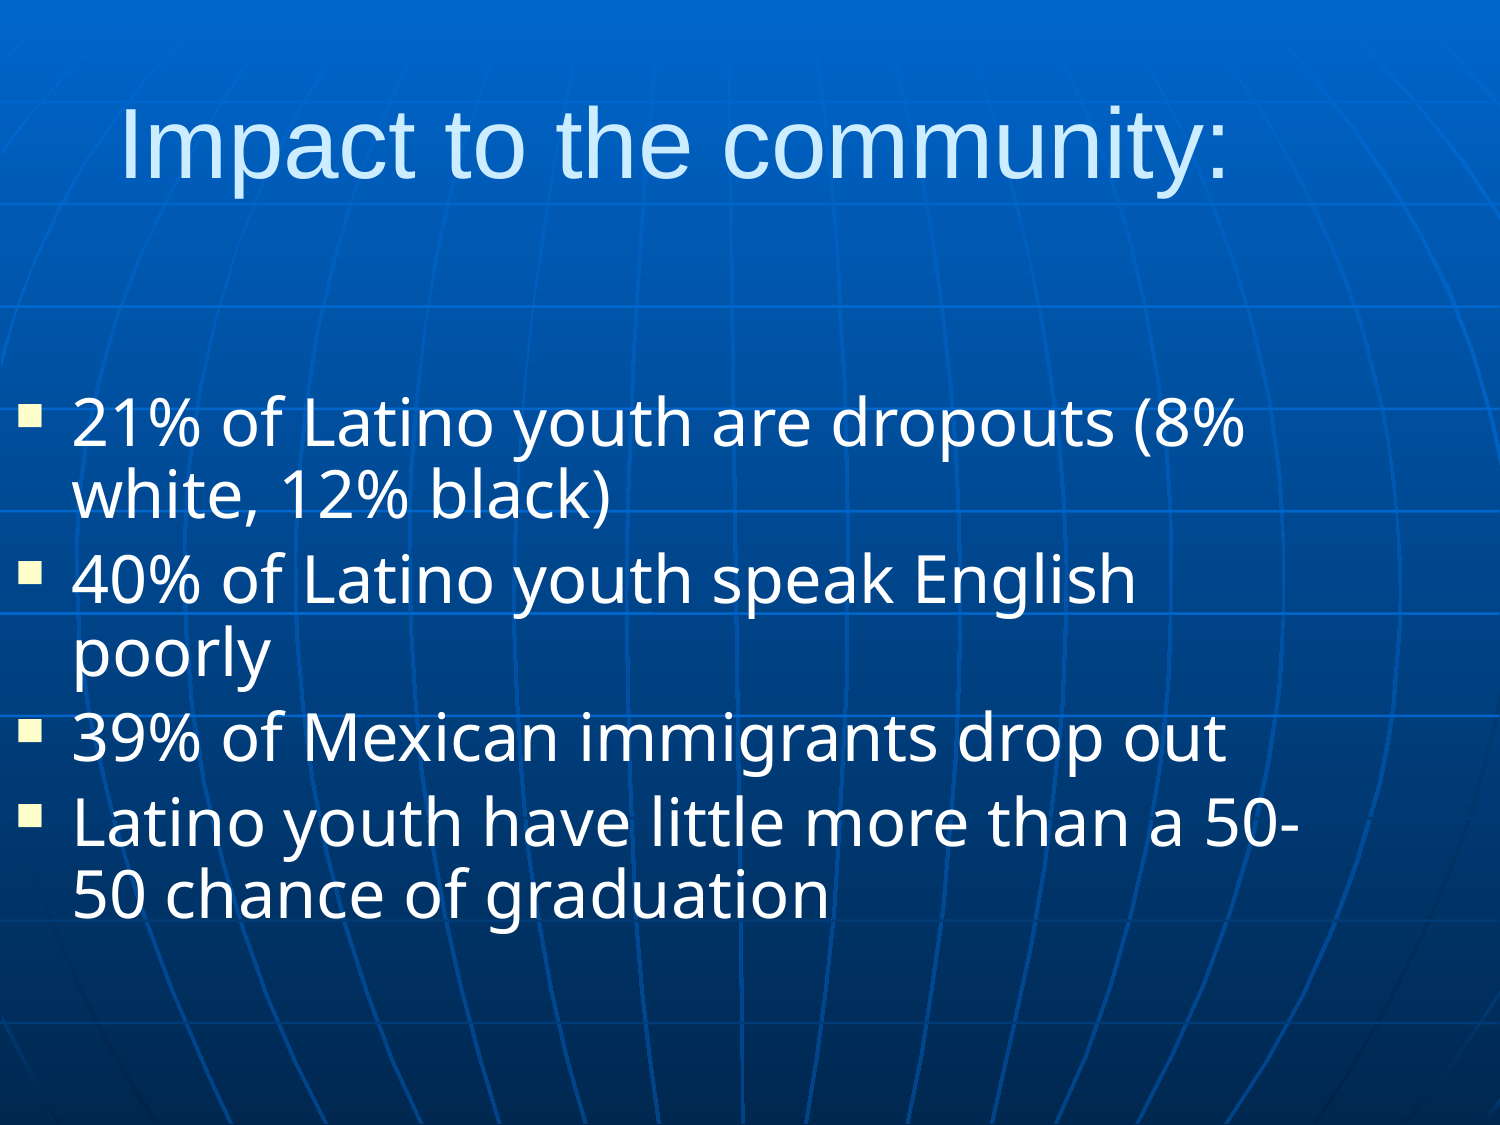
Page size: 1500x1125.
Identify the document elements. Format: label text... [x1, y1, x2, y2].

title Impact to the community: [0, 45, 1350, 233]
list 21% of Latino youth are dropouts (8% white, 12% black) 40% of Latino youth speak English poorly 39% of Mexican immigrants drop out Latino youth have little more than a 50-50 chance of graduation [0, 381, 1350, 1125]
